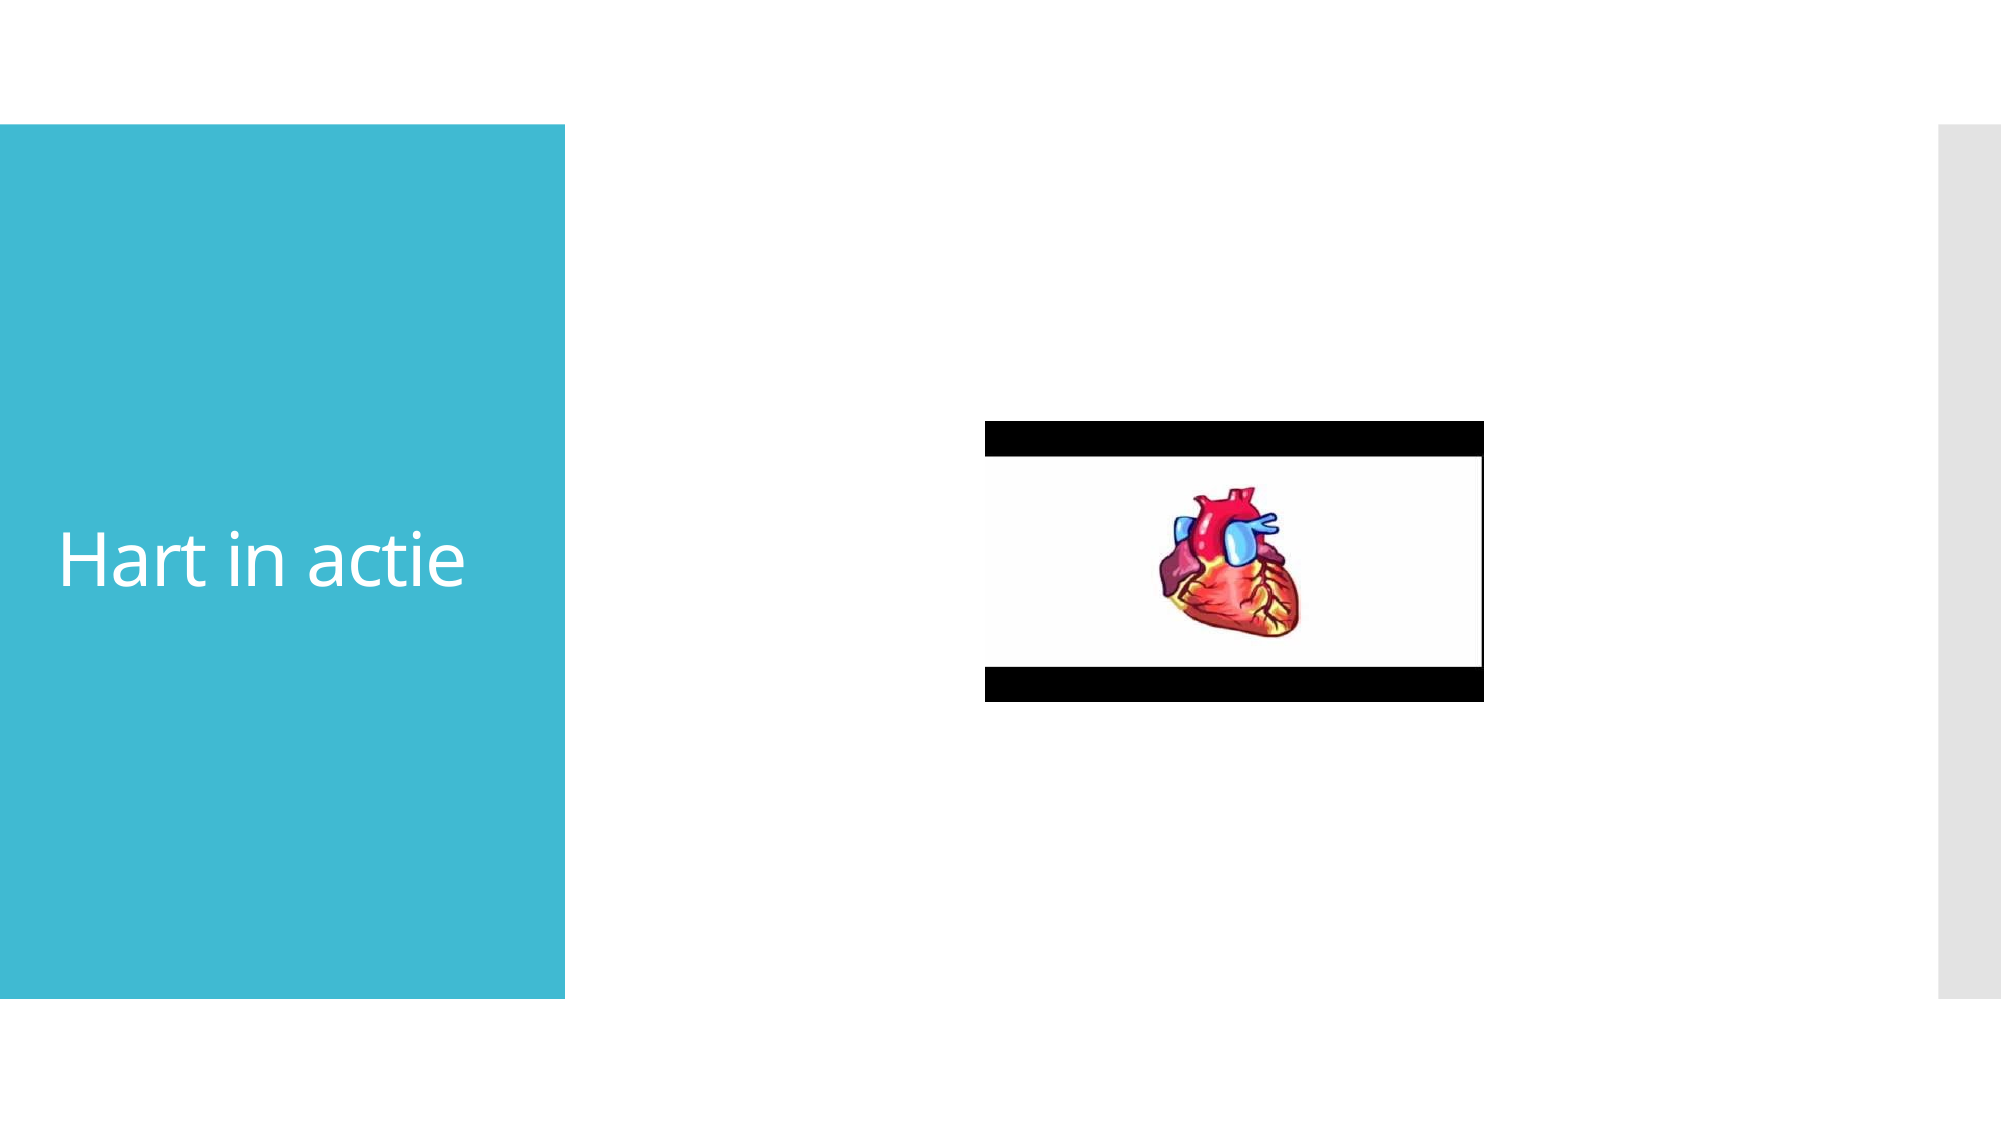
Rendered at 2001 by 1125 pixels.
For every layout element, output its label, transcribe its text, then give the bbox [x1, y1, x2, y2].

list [984, 420, 1485, 703]
title Hart in actie [41, 184, 525, 940]
